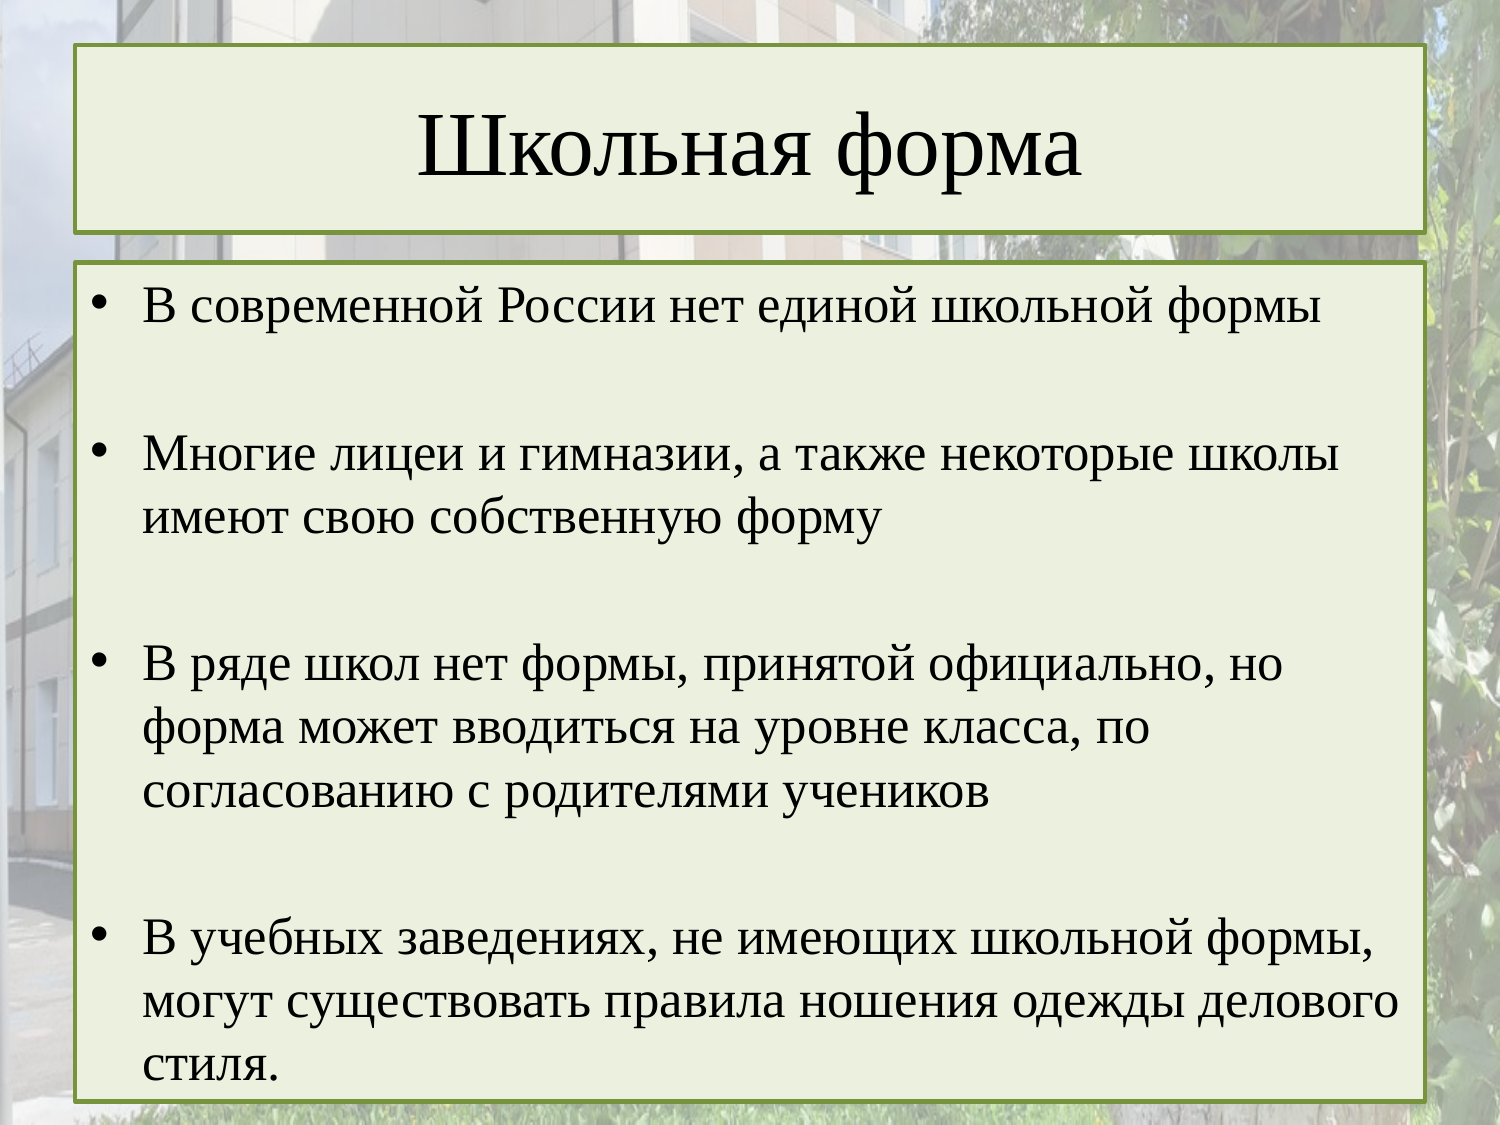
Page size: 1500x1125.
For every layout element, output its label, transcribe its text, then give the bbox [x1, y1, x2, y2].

title Школьная форма [75, 45, 1425, 233]
list В современной России нет единой школьной формы Многие лицеи и гимназии, а также некоторые школы имеют свою собственную форму В ряде школ нет формы, принятой официально, но форма может вводиться на уровне класса, по согласованию с родителями учеников В учебных заведениях, не имеющих школьной формы, могут существовать правила ношения одежды делового стиля. [75, 262, 1425, 1102]
